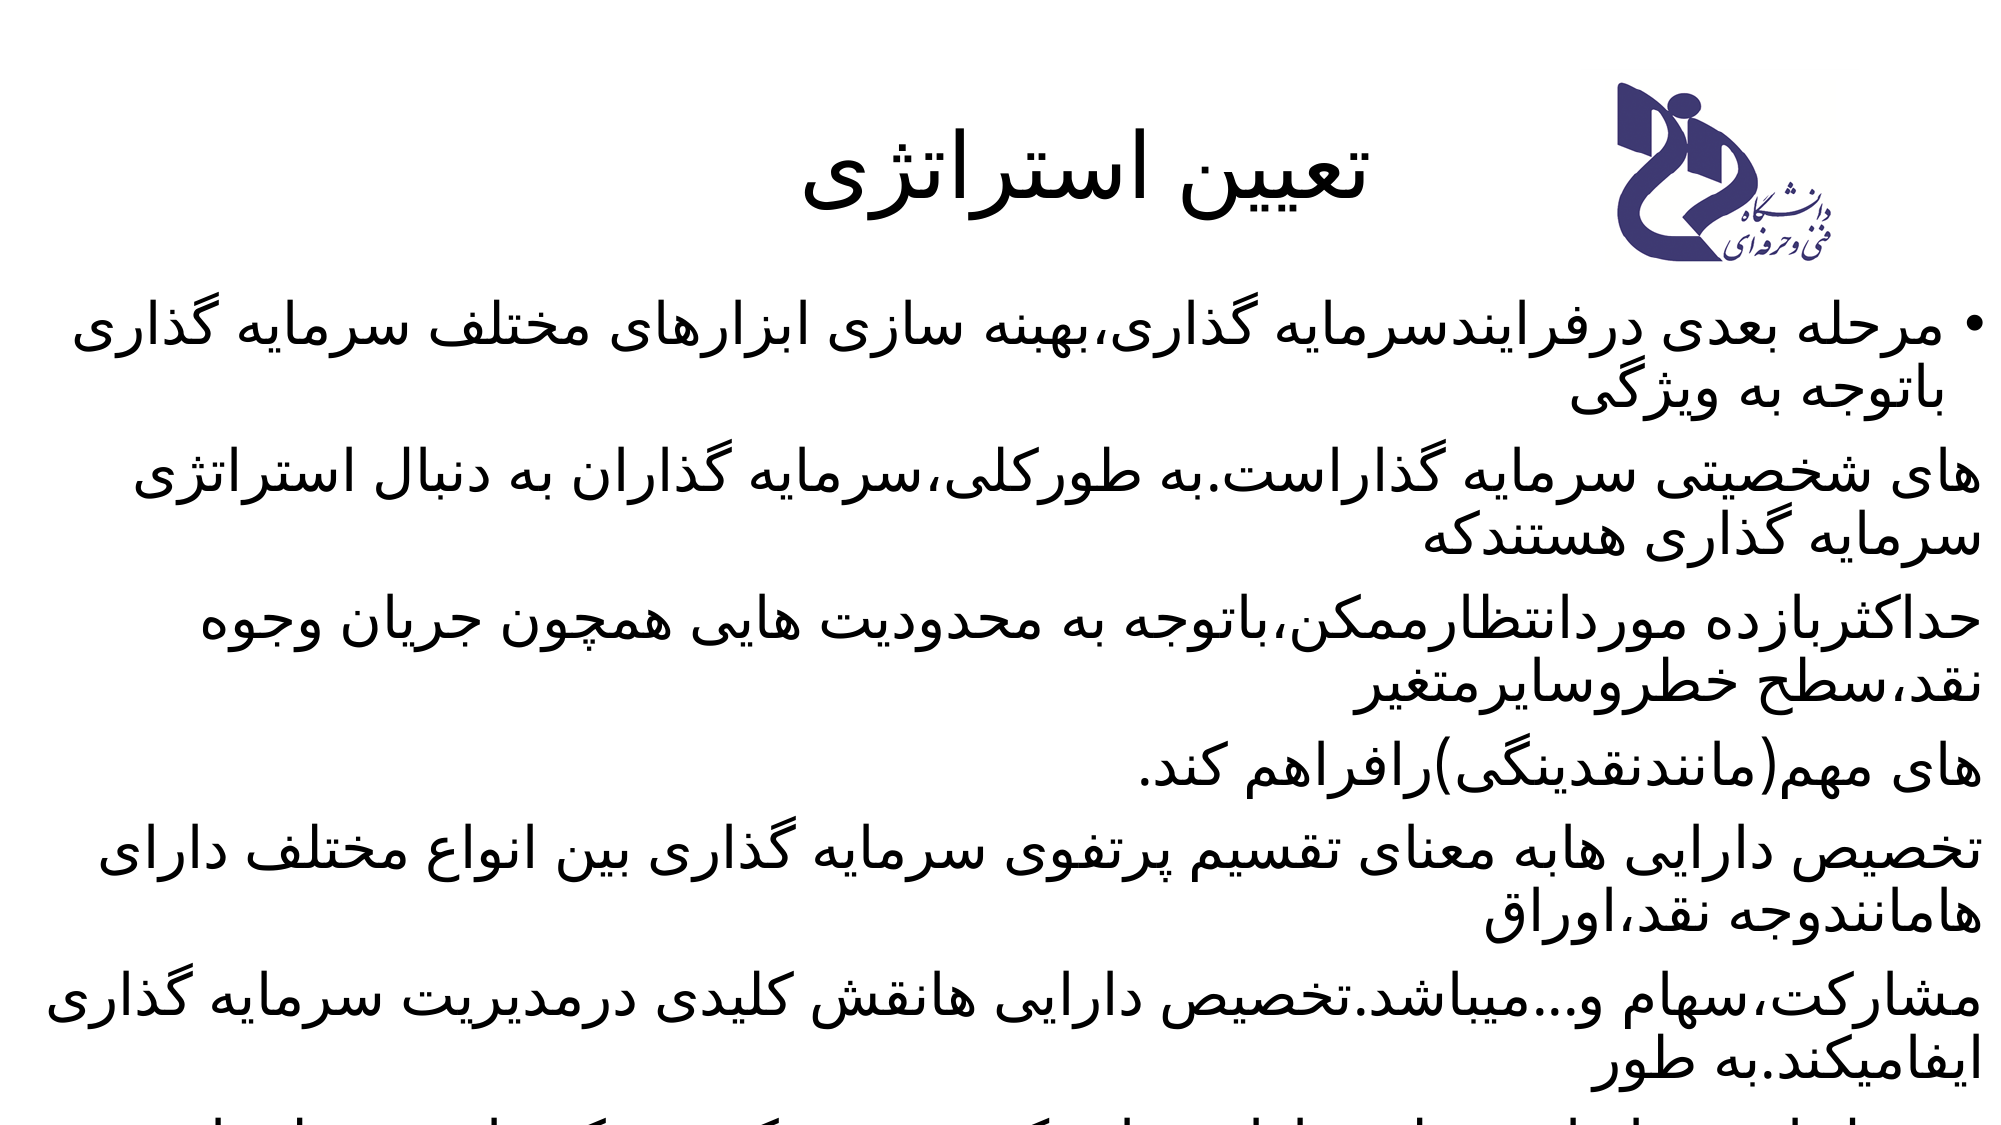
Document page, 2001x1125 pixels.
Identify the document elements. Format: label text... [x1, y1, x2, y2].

picture [1581, 69, 1863, 278]
list مرحله بعدی درفرایندسرمایه گذاری،بهبنه سازی ابزارهای مختلف سرمایه گذاری باتوجه به ویژگی های شخصیتی سرمایه گذاراست.به طورکلی،سرمایه گذاران به دنبال استراتژی سرمایه گذاری هستندکه حداکثربازده موردانتظارممکن،باتوجه به محدودیت هایی همچون جریان وجوه نقد،سطح خطروسایرمتغیر های مهم(مانندنقدینگی)رافراهم کند. تخصیص دارایی هابه معنای تقسیم پرتفوی سرمایه گذاری بین انواع مختلف دارای هامانندوجه نقد،اوراق مشارکت،سهام و...میباشد.تخصیص دارایی هانقش کلیدی درمدیریت سرمایه گذاری ایفامیکند.به طور معمول ارزش انواع مختلف دارایی هادریک جهت حرکت نمیکندواین مسئله باعث میشودکه باانتخاب انواع مختلف دارایی هادارایی های مالی،خطرپرتفوی کاهش یابد.درمرحله بعدبایدمشخص کردکه دقیقاکدام دارایی مالی رابایدانتخاب کرد.برای مثال بایدمشخص شودکه سهام کدام شرکت انتخاب شود. [0, 286, 2000, 1125]
title تعیین استراتژی [137, 59, 1863, 278]
